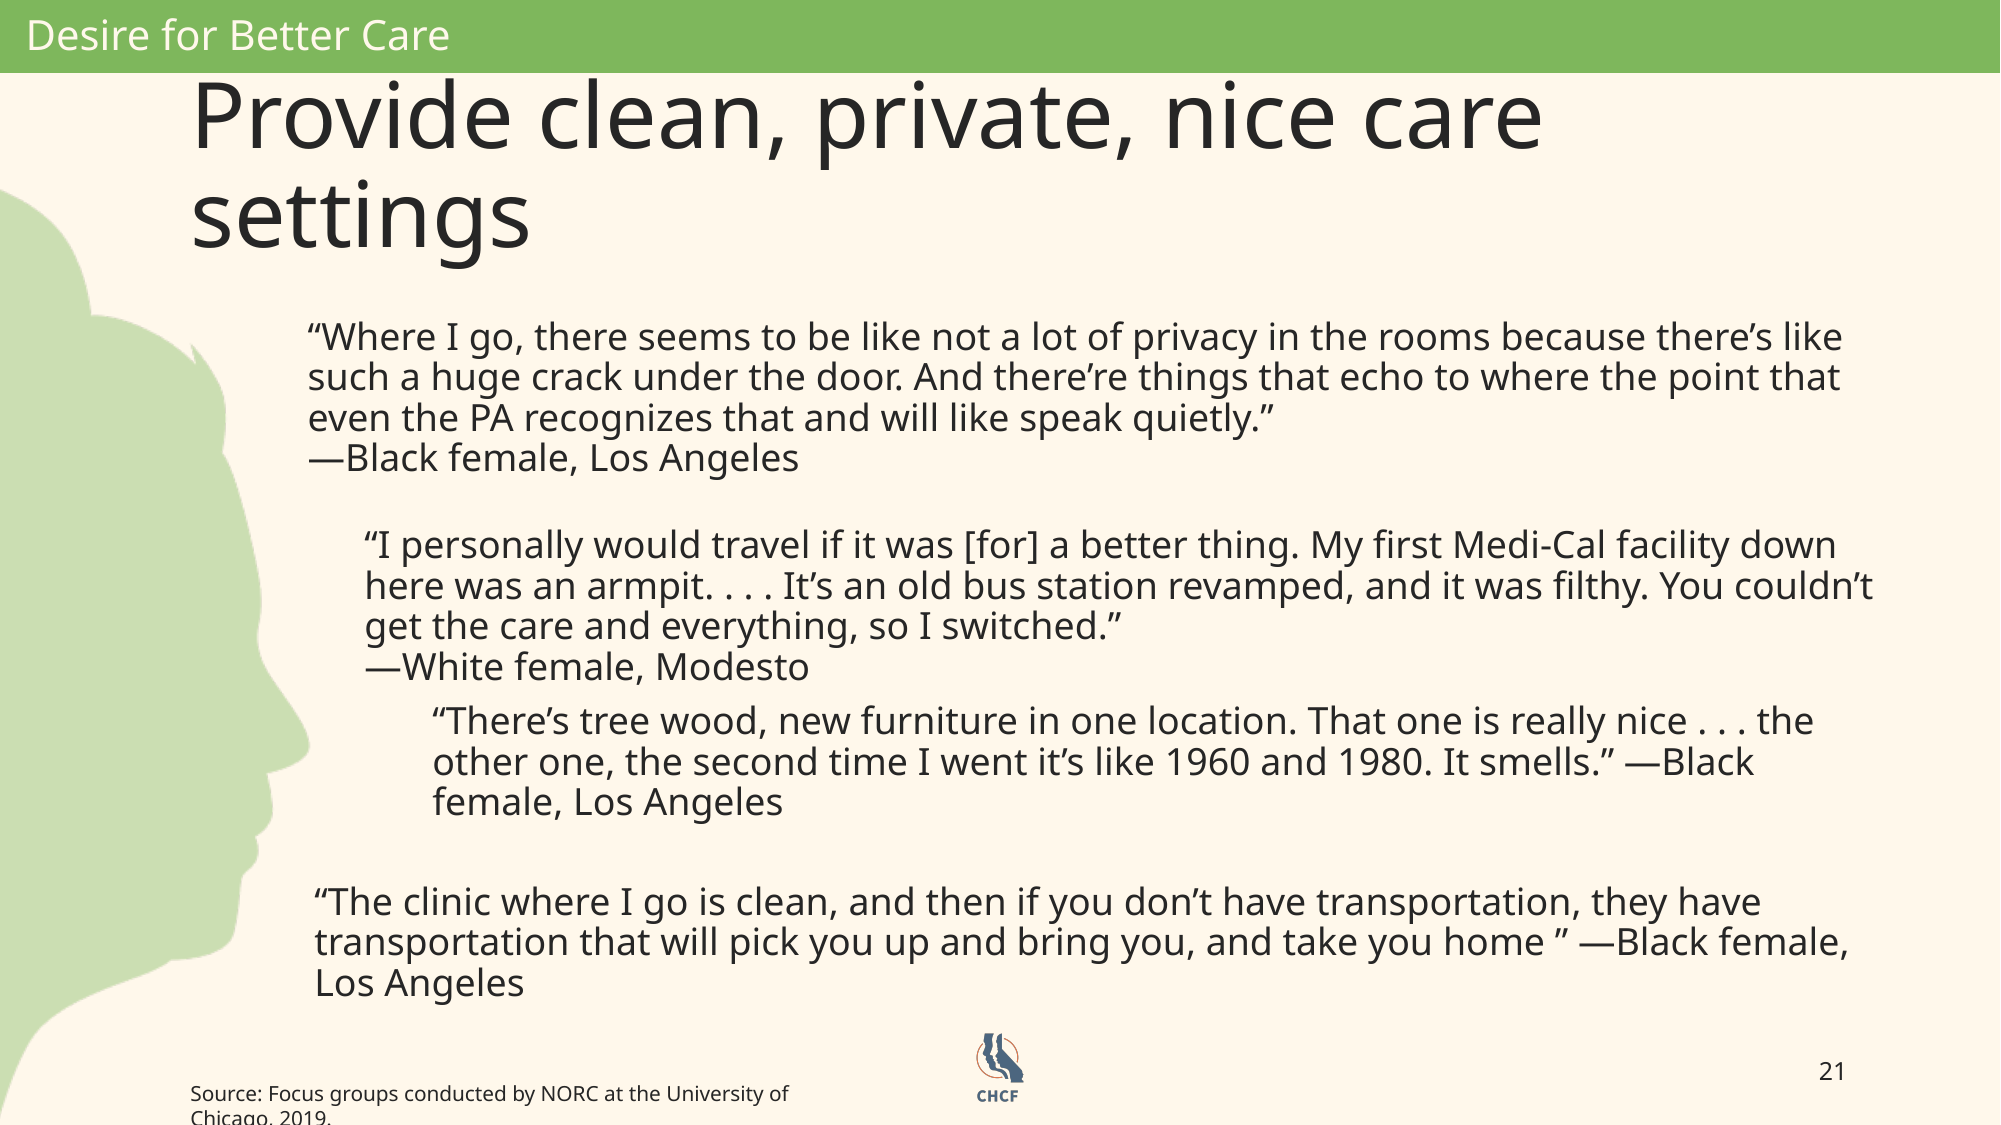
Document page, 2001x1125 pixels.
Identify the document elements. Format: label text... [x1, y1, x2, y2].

text_box Source: Focus groups conducted by NORC at the University of Chicago, 2019. [175, 1072, 849, 1125]
text_box “Where I go, there seems to be like not a lot of privacy in the rooms because there’s like such a huge crack under the door. And there’re things that echo to where the point that even the PA recognizes that and will like speak quietly.” —Black female, Los Angeles [292, 310, 1900, 426]
text_box “There’s tree wood, new furniture in one location. That one is really nice . . . the other one, the second time I went it’s like 1960 and 1980. It smells.” —Black female, Los Angeles [417, 694, 1863, 800]
slide_number 21 [1412, 1042, 1863, 1103]
picture [951, 1009, 1049, 1125]
text_box Desire for Better Care [0, 0, 2000, 73]
picture [0, 162, 584, 1125]
title Provide clean, private, nice care settings [175, 73, 1863, 278]
text_box “I personally would travel if it was [for] a better thing. My first Medi-Cal facility down here was an armpit. . . . It’s an old bus station revamped, and it was filthy. You couldn’t get the care and everything, so I switched.” —White female, Modesto [349, 518, 1902, 680]
text_box “The clinic where I go is clean, and then if you don’t have transportation, they have transportation that will pick you up and bring you, and take you home ” —Black female, Los Angeles [299, 875, 1907, 991]
